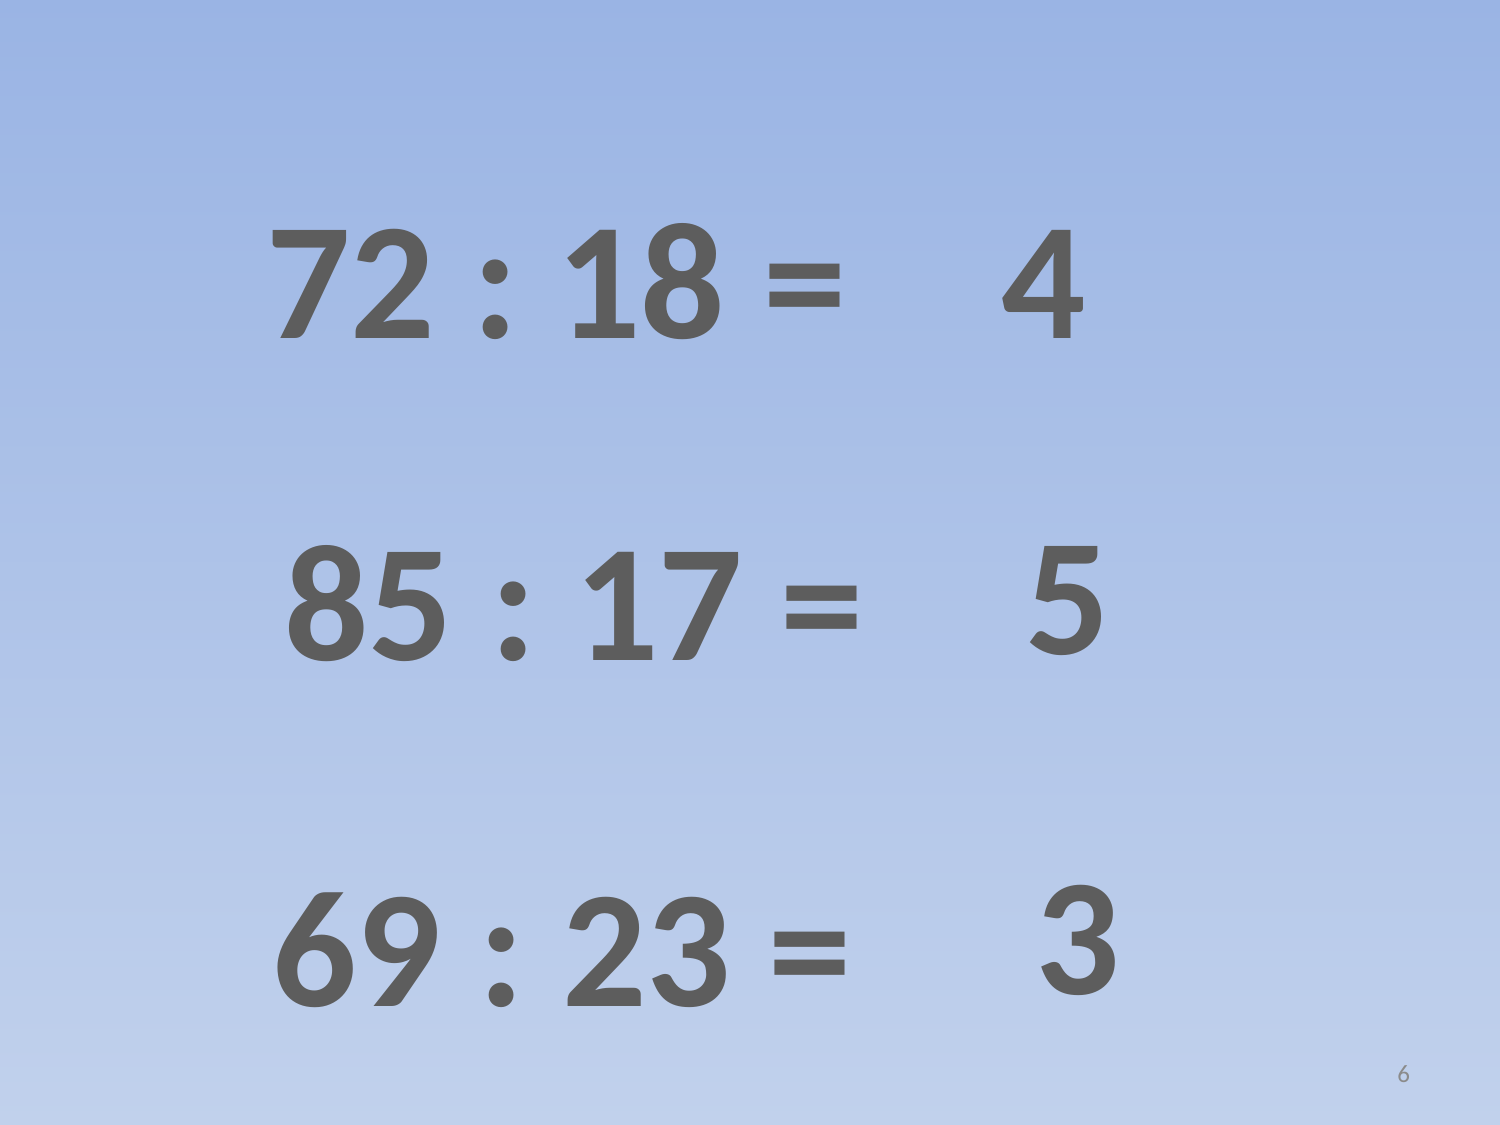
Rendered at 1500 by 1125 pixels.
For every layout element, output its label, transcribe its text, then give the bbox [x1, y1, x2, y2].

text_box 4 [890, 163, 1161, 379]
text_box 72 : 18 = [105, 163, 890, 379]
text_box 5 [902, 480, 1196, 696]
text_box 85 : 17 = [210, 486, 938, 702]
text_box 3 [1019, 820, 1135, 1036]
text_box 69 : 23 = [246, 831, 879, 1047]
slide_number 6 [1074, 1042, 1425, 1103]
